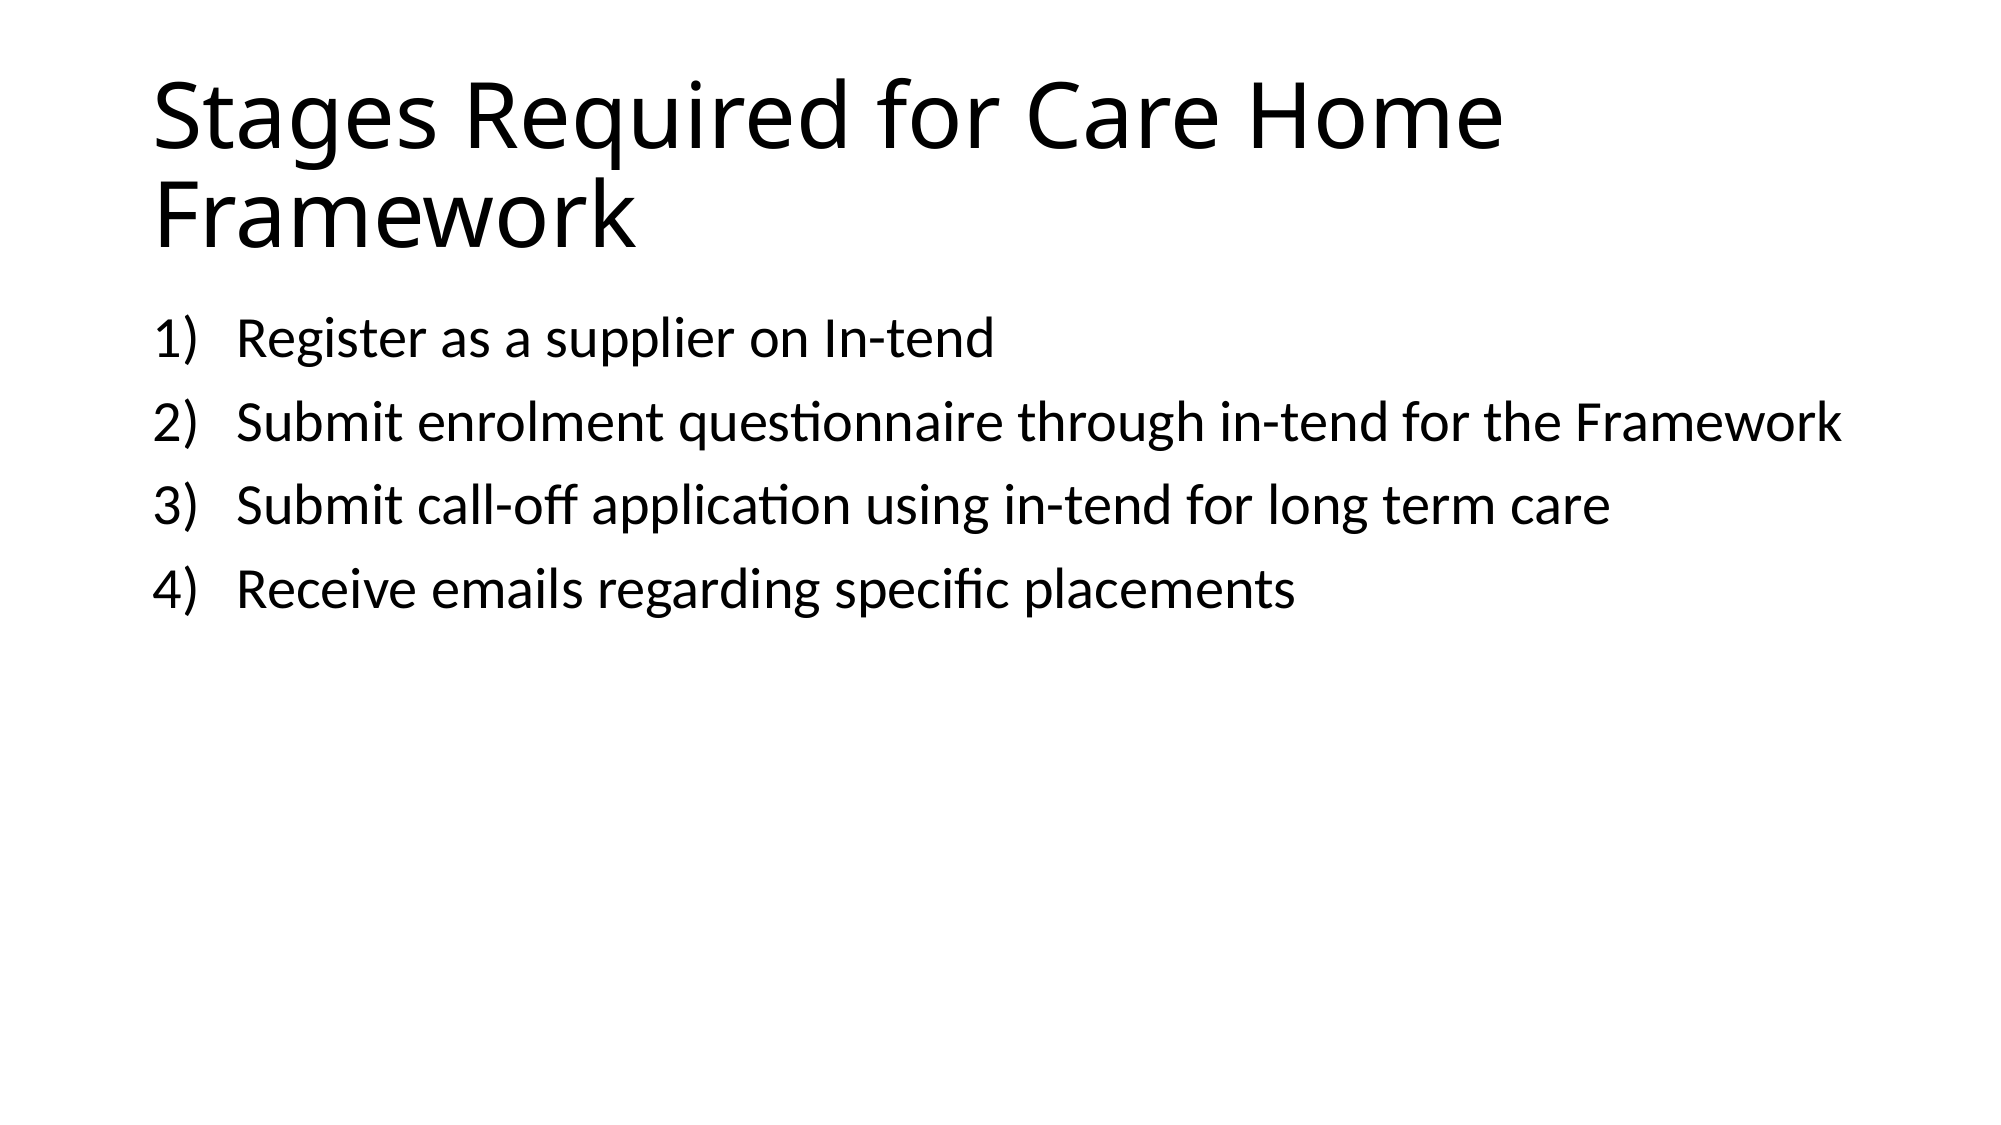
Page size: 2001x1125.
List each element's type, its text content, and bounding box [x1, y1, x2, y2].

title Stages Required for Care Home Framework [137, 59, 1863, 278]
list Register as a supplier on In-tend Submit enrolment questionnaire through in-tend for the Framework Submit call-off application using in-tend for long term care Receive emails regarding specific placements [137, 299, 1863, 1014]
